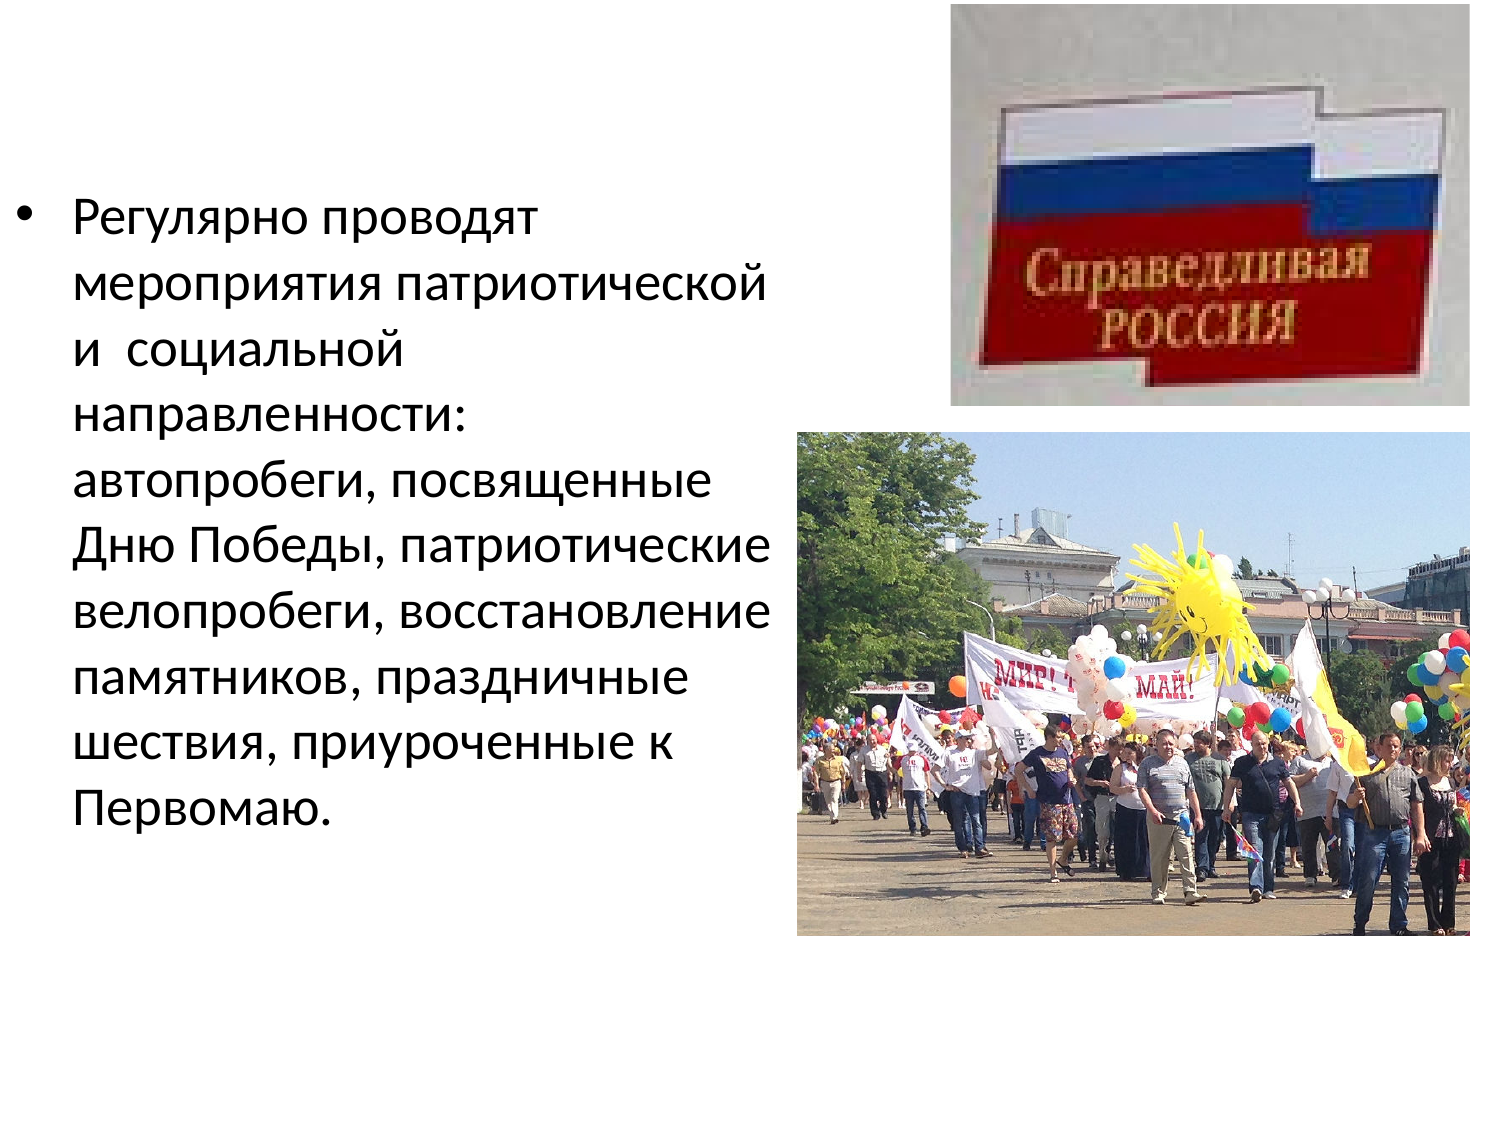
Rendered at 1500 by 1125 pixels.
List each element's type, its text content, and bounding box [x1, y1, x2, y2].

list Регулярно проводят мероприятия патриотической и социальной направленности: автопробеги, посвященные Дню Победы, патриотические велопробеги, восстановление памятников, праздничные шествия, приуроченные к Первомаю. [0, 172, 798, 1005]
picture [796, 432, 1470, 937]
picture [950, 3, 1470, 406]
